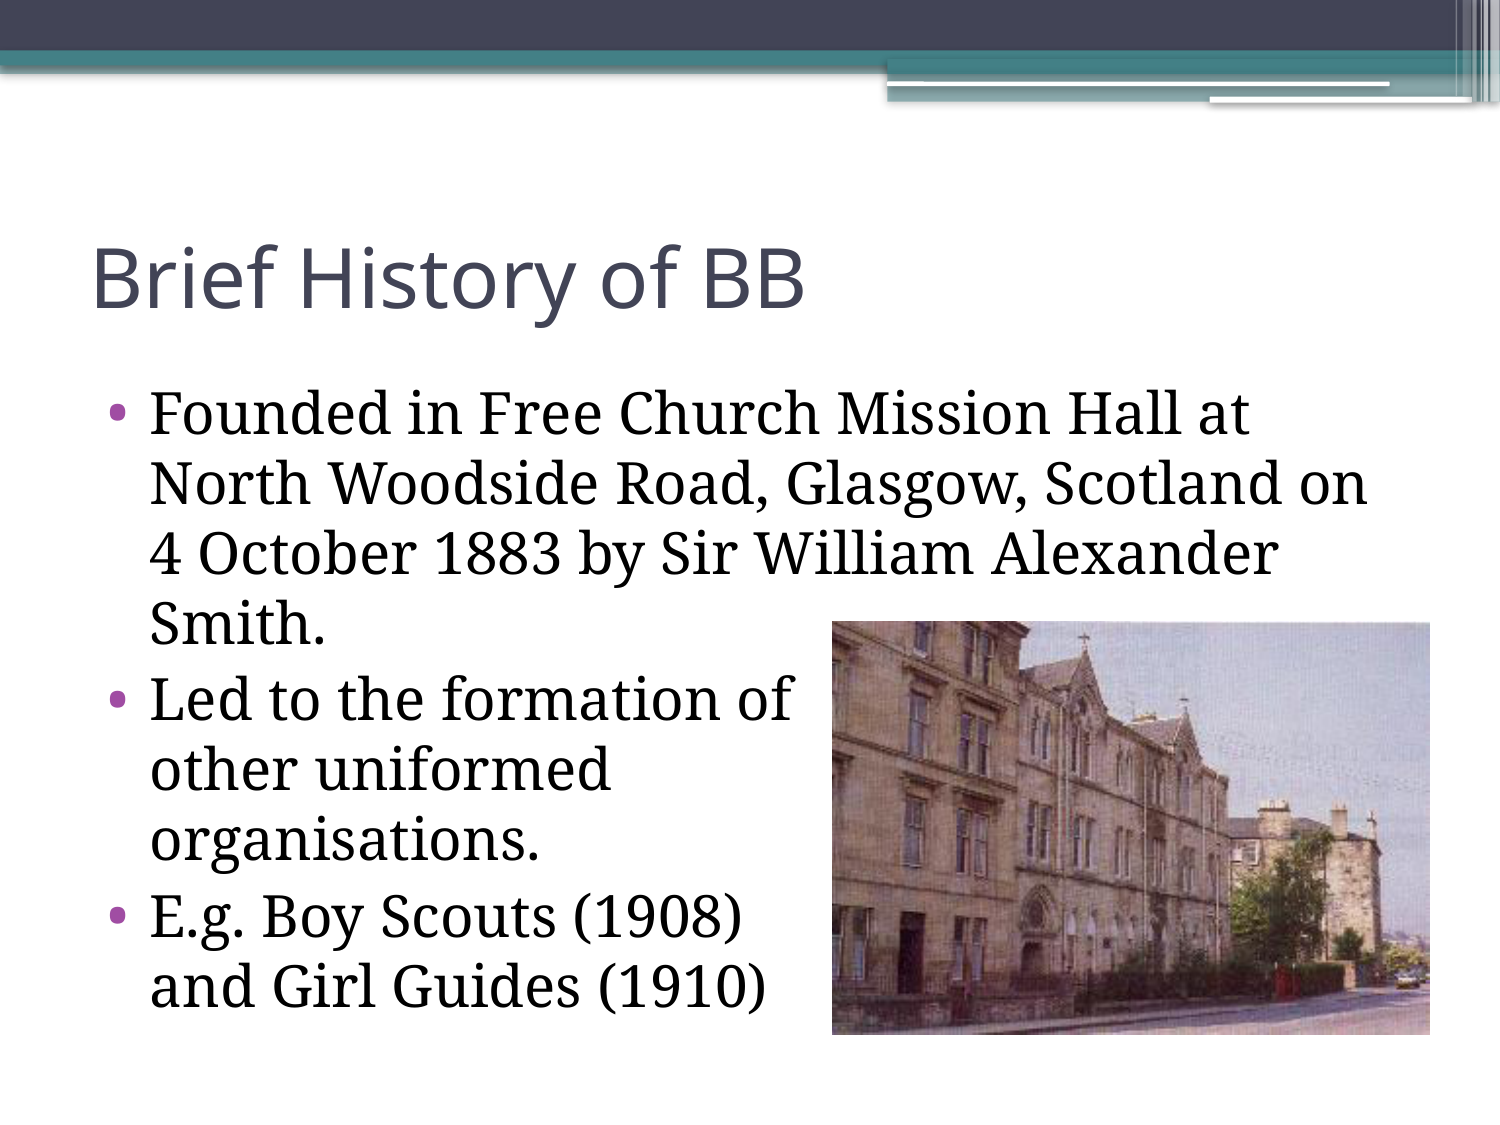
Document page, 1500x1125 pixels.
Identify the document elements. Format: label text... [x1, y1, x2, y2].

list Founded in Free Church Mission Hall at North Woodside Road, Glasgow, Scotland on 4 October 1883 by Sir William Alexander Smith. Led to the formation of other uniformed organisations. E.g. Boy Scouts (1908) and Girl Guides (1910) [75, 368, 1425, 1079]
title Brief History of BB [75, 187, 1425, 363]
picture [832, 621, 1430, 1036]
